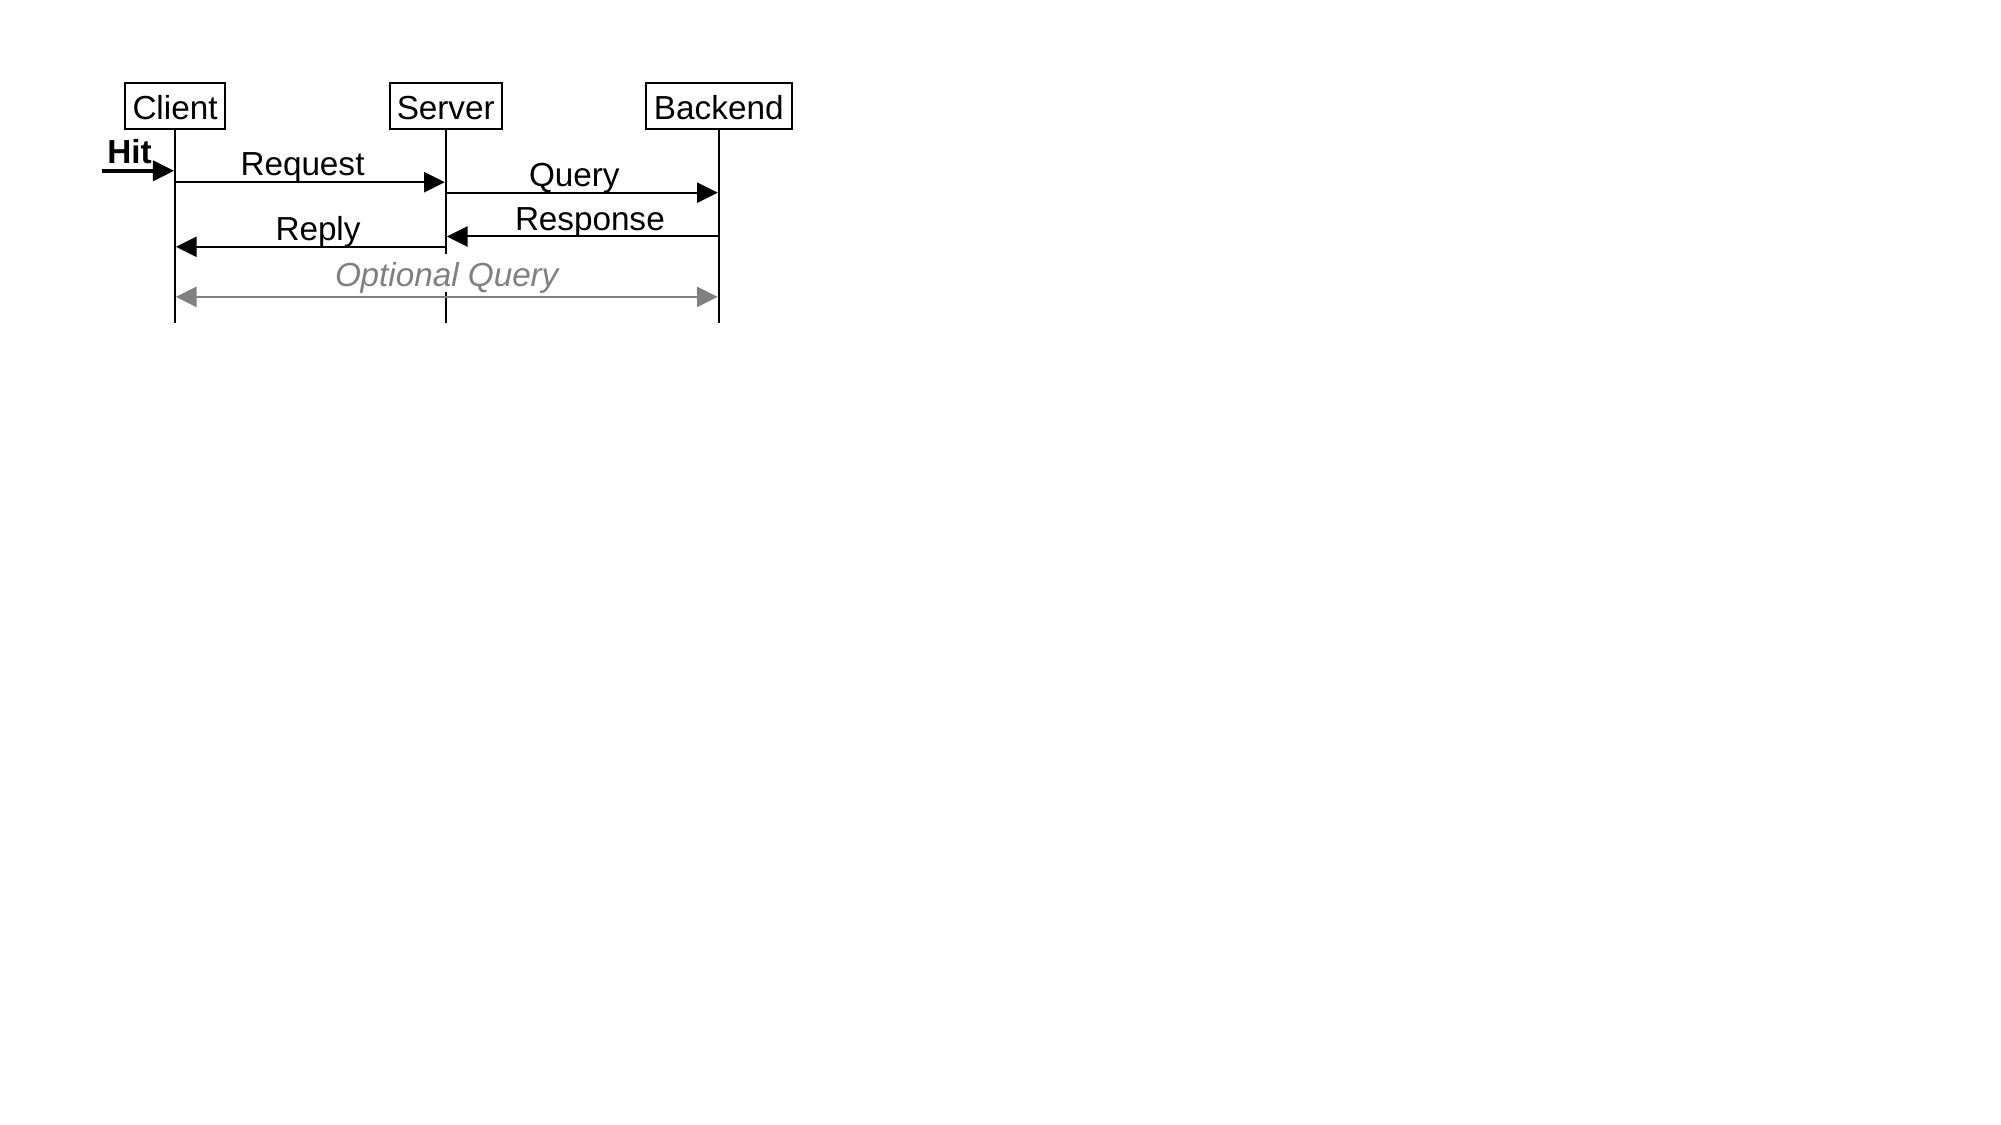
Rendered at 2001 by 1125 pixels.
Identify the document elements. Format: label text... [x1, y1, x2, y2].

text_box [74, 74, 834, 323]
text_box Server [389, 83, 503, 130]
text_box Request [238, 143, 367, 181]
text_box Query [526, 154, 622, 192]
text_box Optional Query [332, 252, 561, 295]
text_box Reply [273, 208, 363, 246]
text_box Response [512, 197, 668, 235]
text_box Backend [645, 83, 792, 130]
text_box Hit [105, 131, 154, 169]
text_box Client [124, 83, 225, 130]
